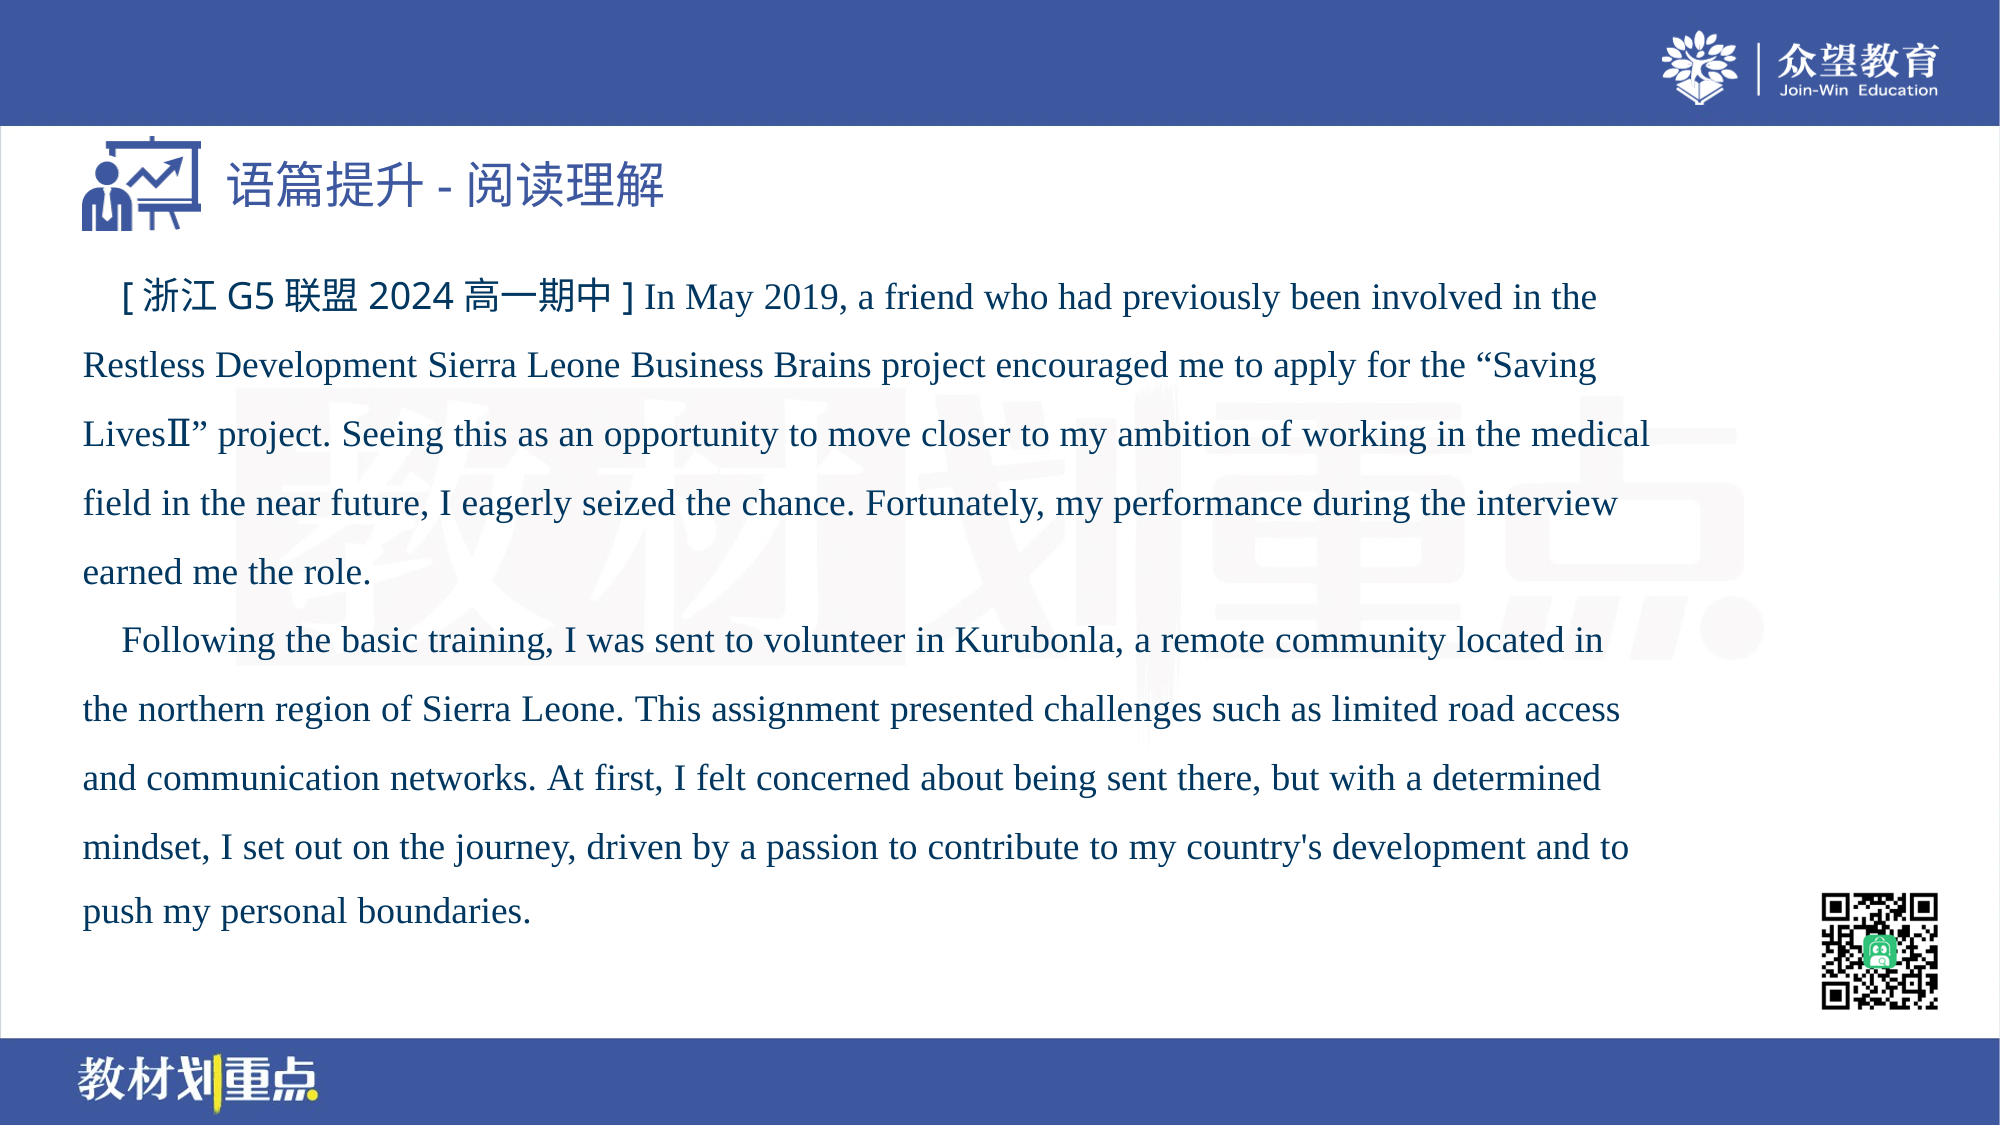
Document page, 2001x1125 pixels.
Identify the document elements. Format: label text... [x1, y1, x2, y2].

picture [0, 0, 2000, 1125]
text_box [浙江G5联盟2024高一期中] In May 2019, a friend who had previously been involved in the Restless Development Sierra Leone Business Brains project encouraged me to apply for the “Saving LivesⅡ” project. Seeing this as an opportunity to move closer to my ambition of working in the medical field in the near future, I eagerly seized the chance. Fortunately, my performance during the interview earned me the role. Following the basic training, I was sent to volunteer in Kurubonla, a remote community located in the northern region of Sierra Leone. This assignment presented challenges such as limited road access and communication networks. At first, I felt concerned about being sent there, but with a determined mindset, I set out on the journey, driven by a passion to contribute to my country's development and to push my personal boundaries. [82, 248, 1817, 925]
